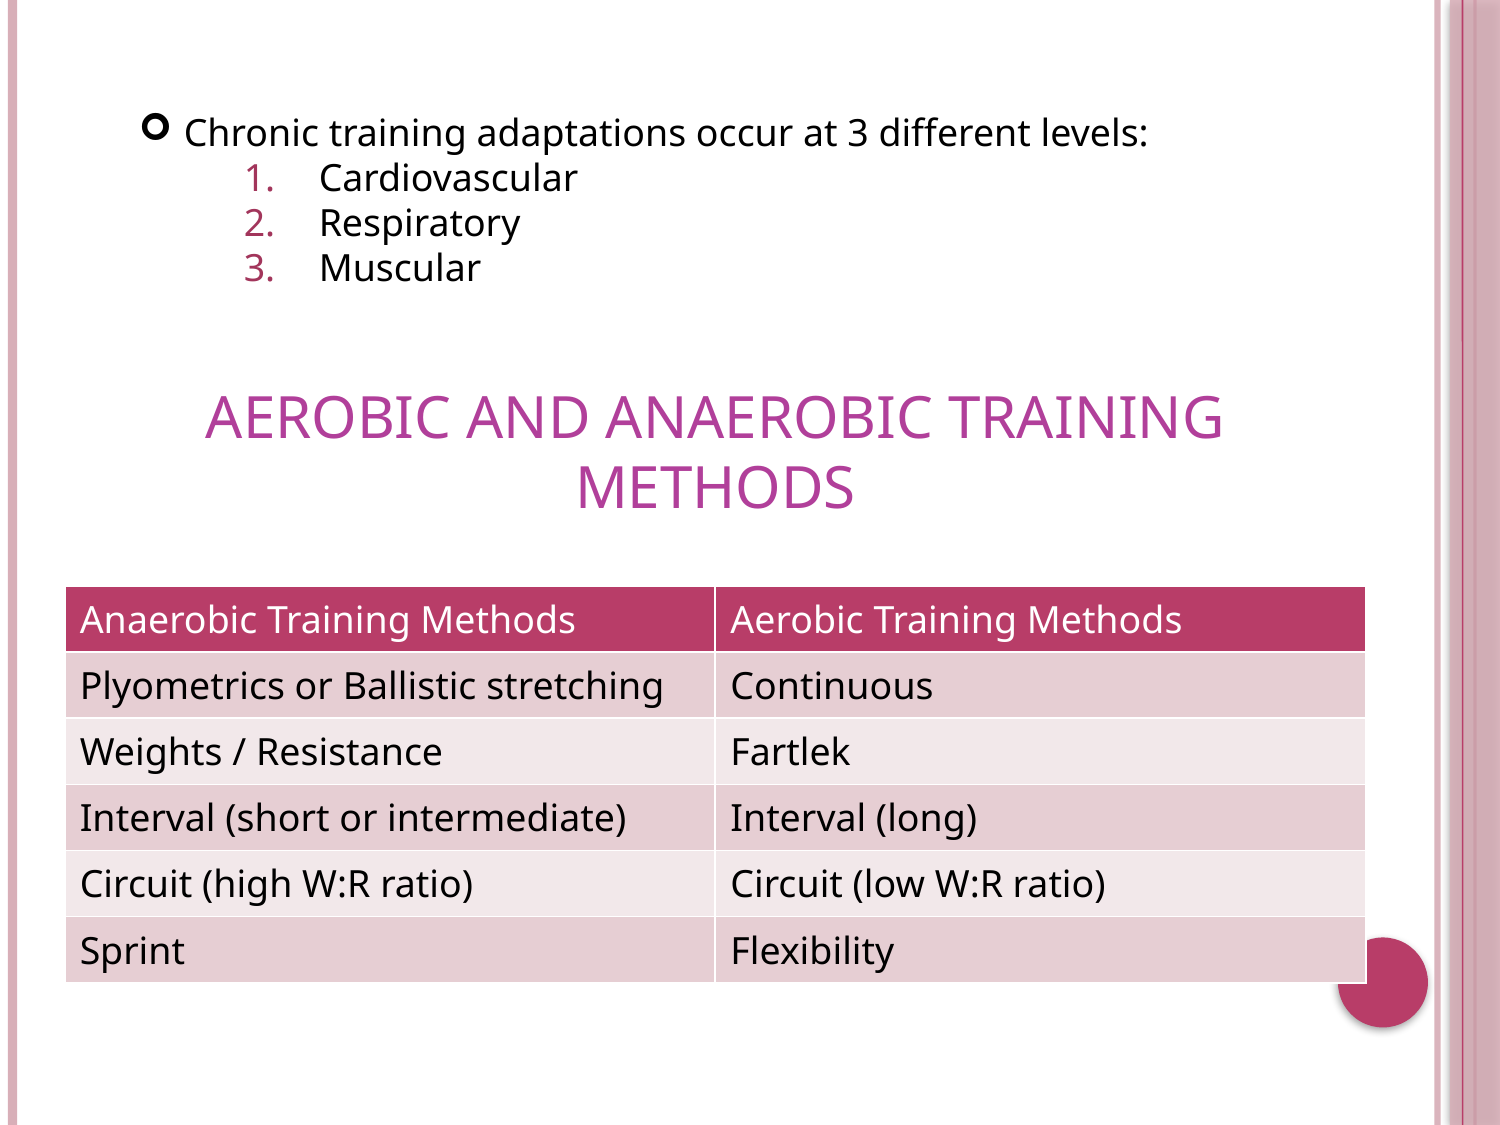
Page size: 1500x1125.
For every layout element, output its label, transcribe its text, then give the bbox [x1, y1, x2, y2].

table_cell Circuit (low W:R ratio) [716, 851, 1365, 916]
table_cell Flexibility [716, 917, 1365, 982]
table_cell Interval (short or intermediate) [66, 785, 714, 850]
table_header Anaerobic Training Methods [66, 587, 714, 651]
table_cell Plyometrics or Ballistic stretching [66, 653, 714, 717]
table_cell Circuit (high W:R ratio) [66, 851, 714, 916]
table_cell Sprint [66, 917, 714, 982]
title Aerobic and Anaerobic Training Methods [53, 420, 1378, 528]
table_cell Continuous [716, 653, 1365, 717]
table_header Aerobic Training Methods [716, 587, 1365, 651]
table_cell Fartlek [716, 719, 1365, 784]
text_box Chronic training adaptations occur at 3 different levels: Cardiovascular Respiratory Muscular [123, 101, 1317, 297]
table_cell Weights / Resistance [66, 719, 714, 784]
table_cell Interval (long) [716, 785, 1365, 850]
